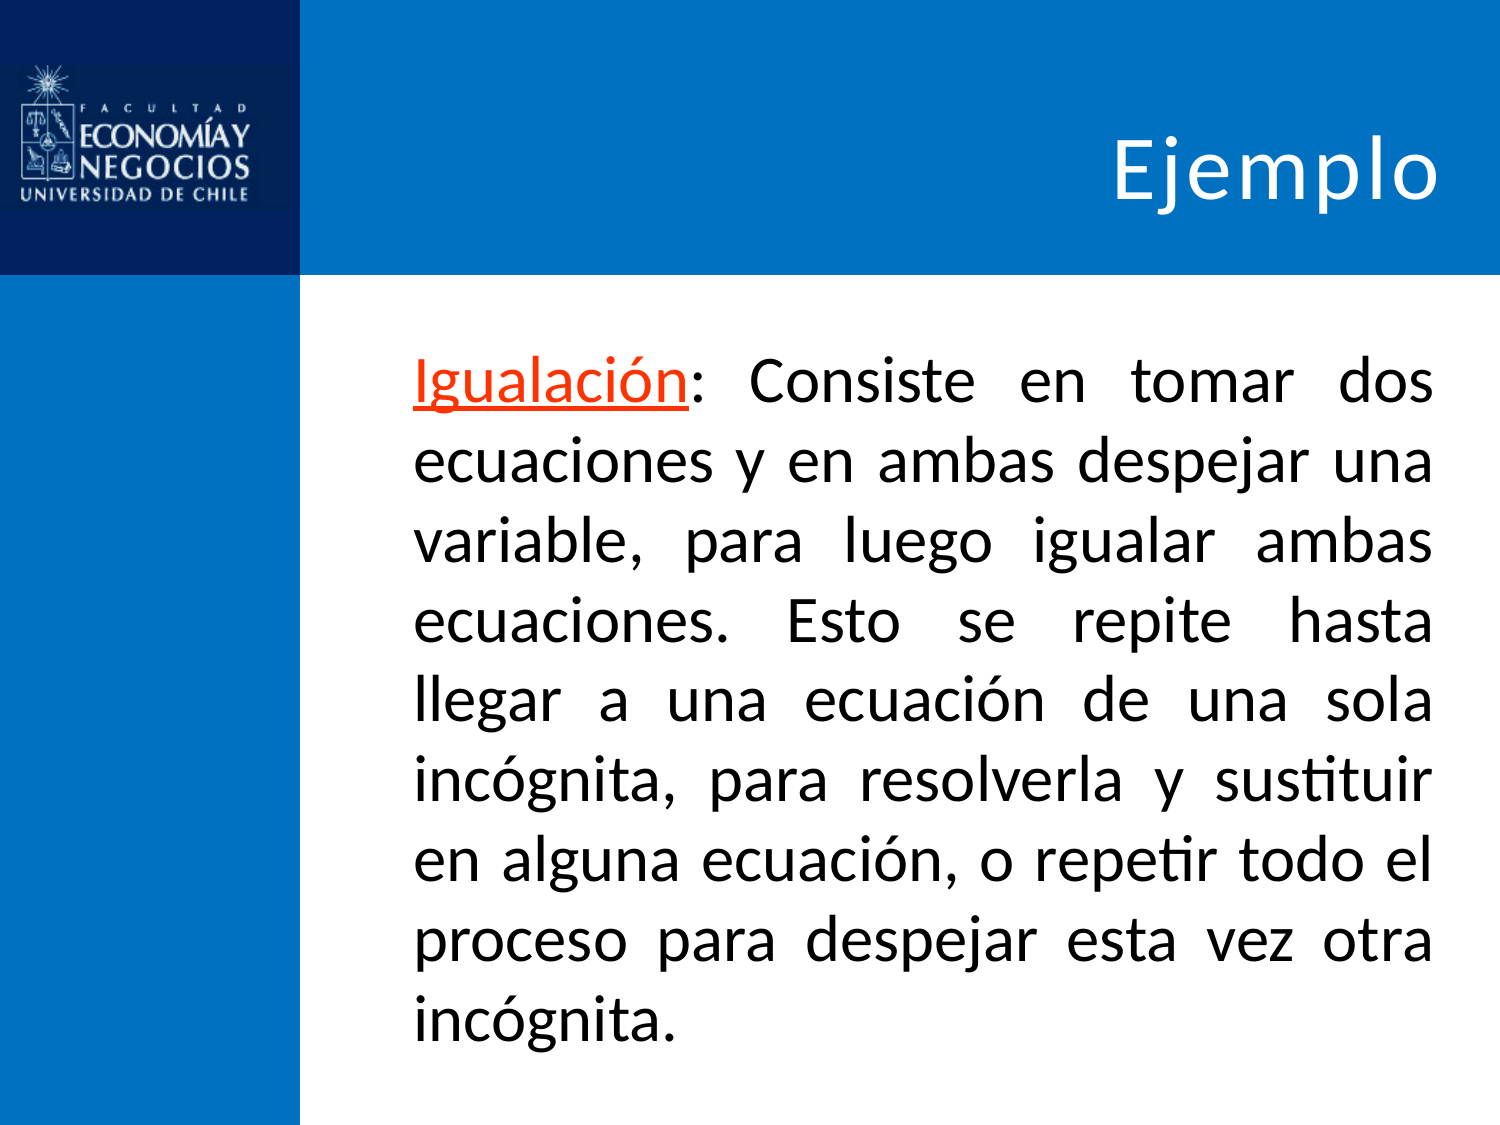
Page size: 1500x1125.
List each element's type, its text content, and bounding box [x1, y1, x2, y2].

picture [0, 64, 290, 211]
text_box Igualación: Consiste en tomar dos ecuaciones y en ambas despejar una variable, para luego igualar ambas ecuaciones. Esto se repite hasta llegar a una ecuación de una sola incógnita, para resolverla y sustituir en alguna ecuación, o repetir todo el proceso para despejar esta vez otra incógnita. [398, 328, 1450, 1063]
title Ejemplo [281, 46, 1456, 279]
